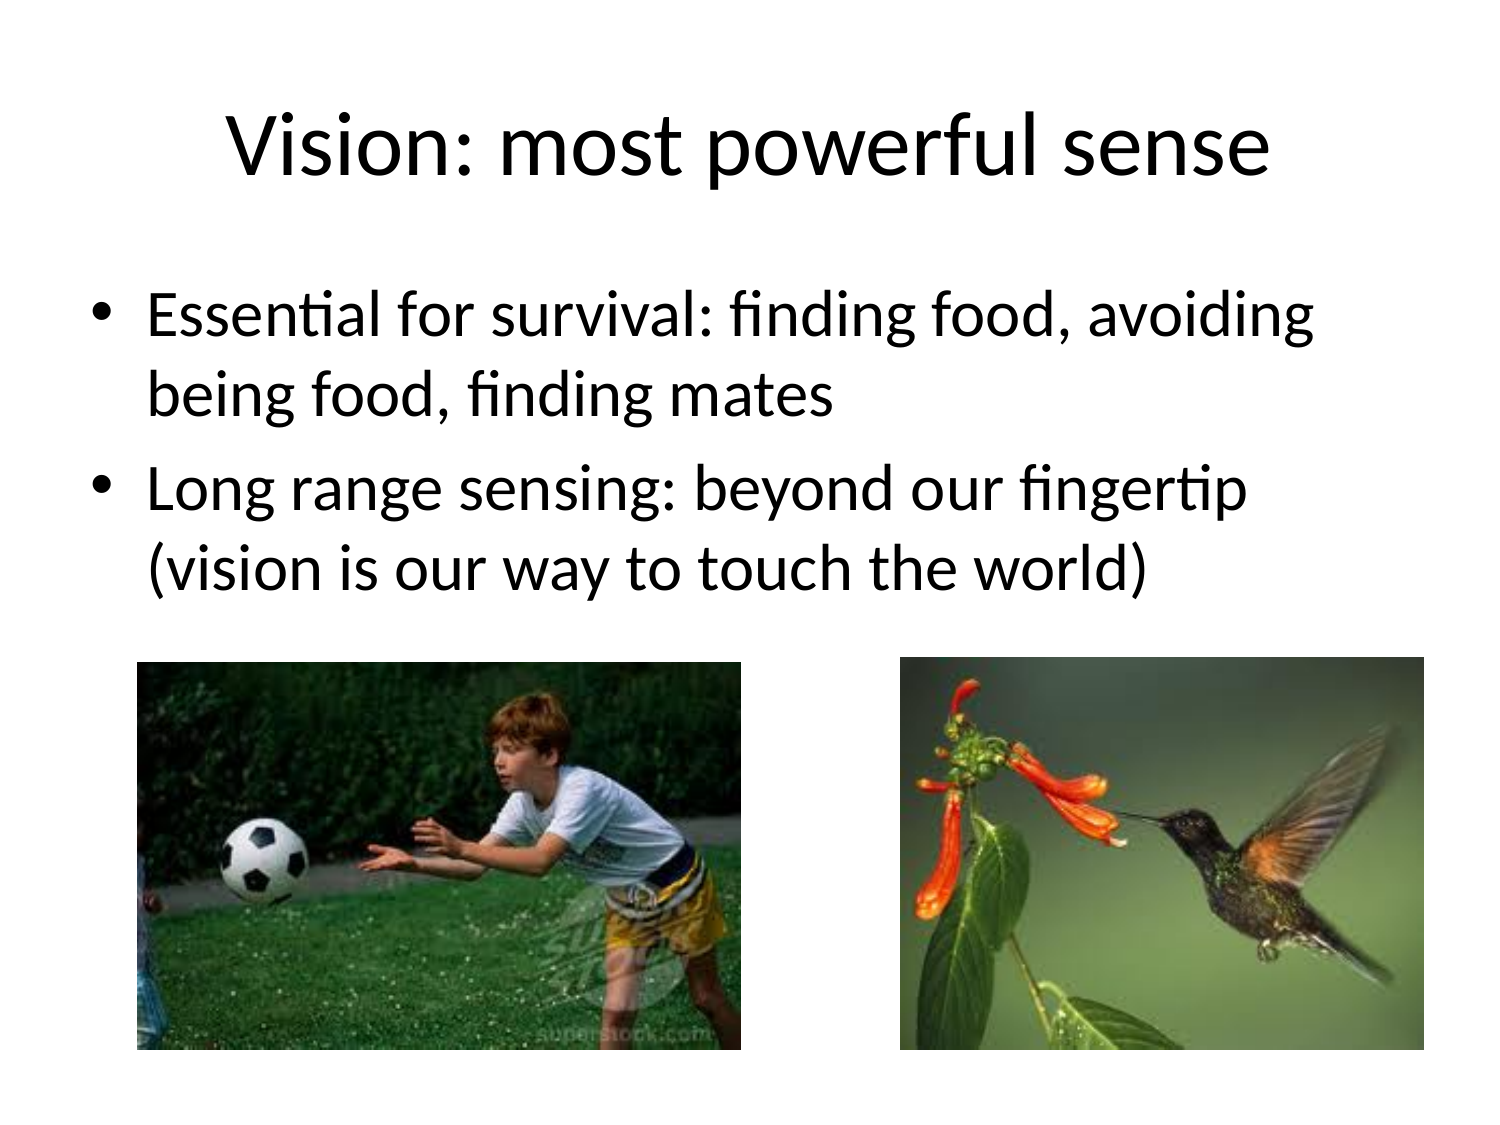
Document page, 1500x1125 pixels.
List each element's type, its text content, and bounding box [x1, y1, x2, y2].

title Vision: most powerful sense [75, 45, 1425, 233]
picture [137, 662, 741, 1051]
picture [899, 657, 1424, 1051]
list Essential for survival: finding food, avoiding being food, finding mates Long range sensing: beyond our fingertip (vision is our way to touch the world) [75, 262, 1425, 1005]
